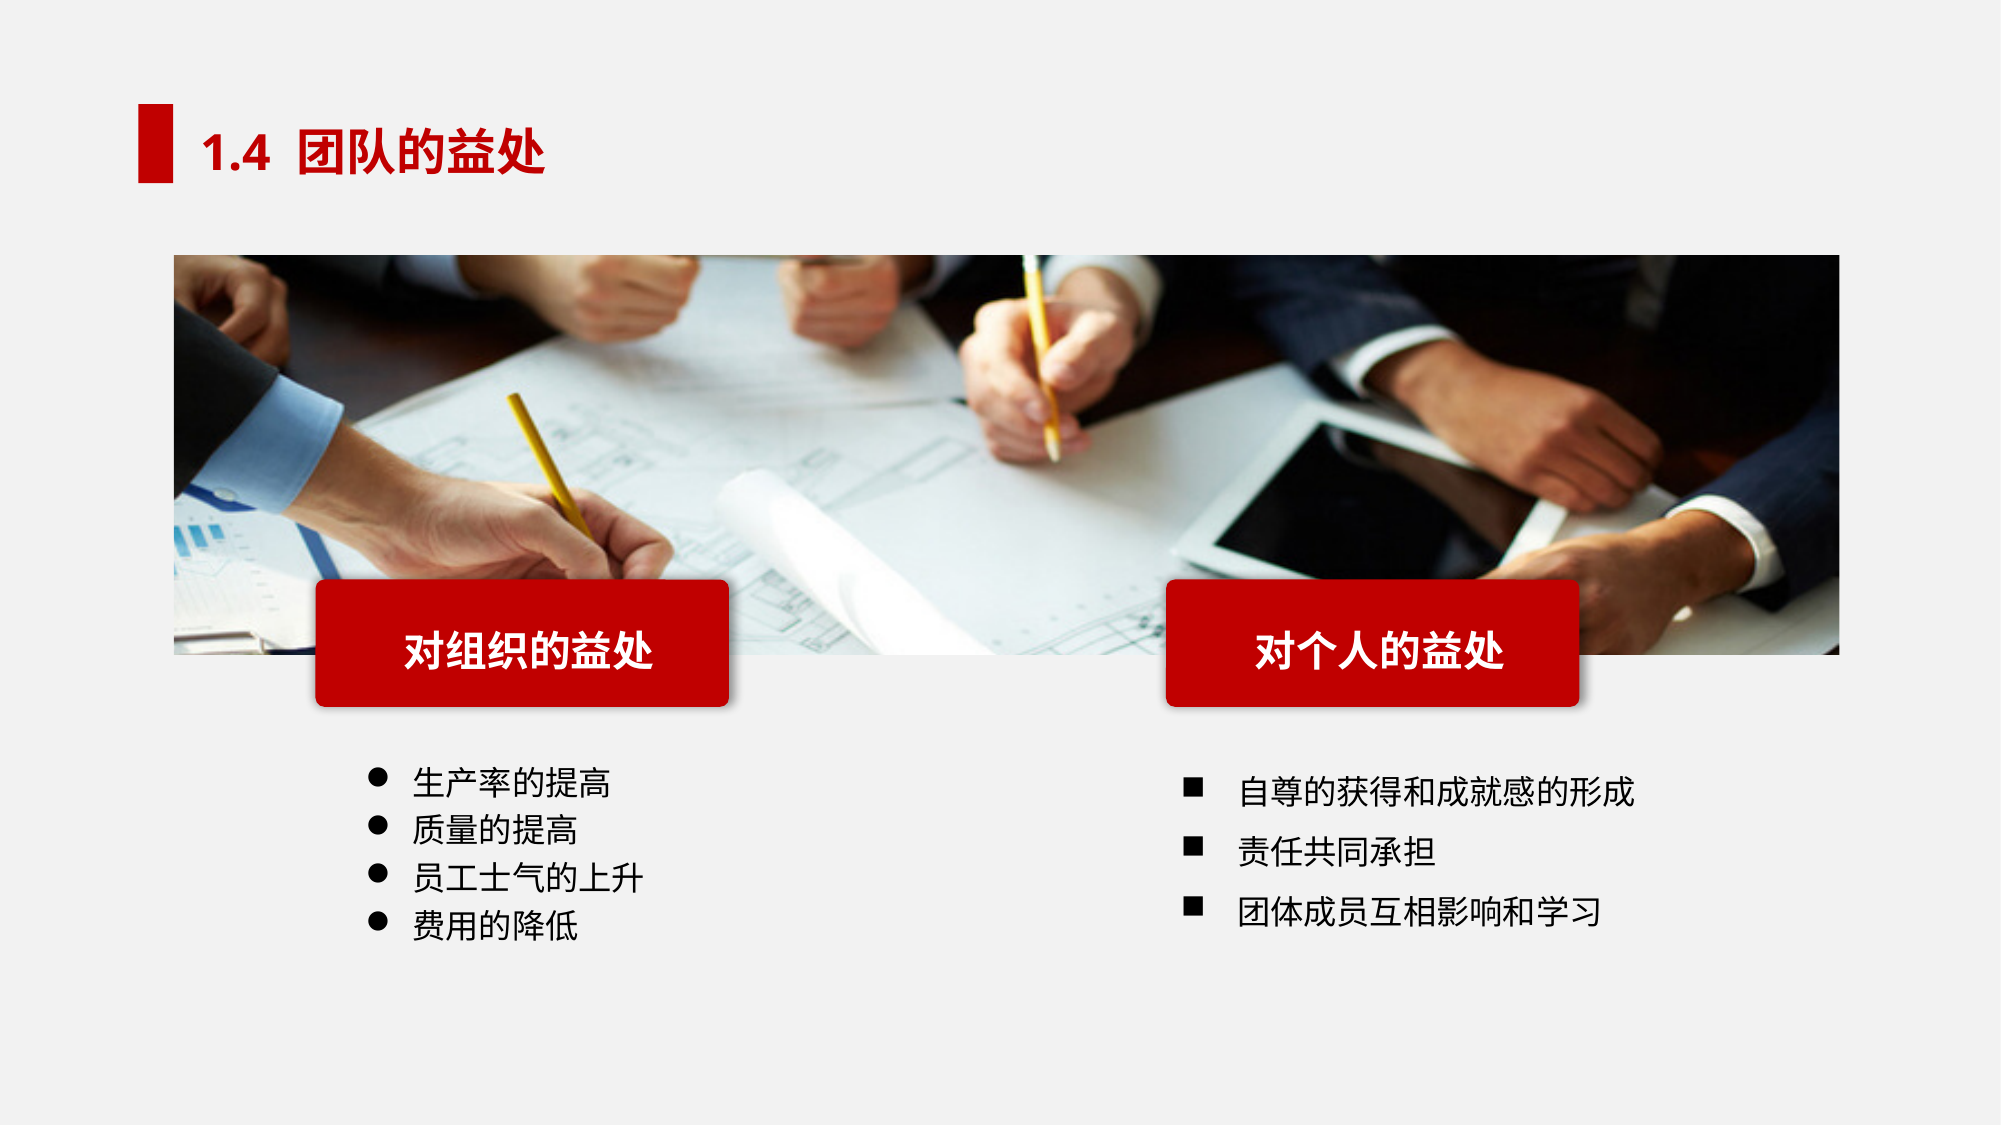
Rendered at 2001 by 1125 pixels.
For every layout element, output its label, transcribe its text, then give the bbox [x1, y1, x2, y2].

text_box [138, 104, 174, 184]
picture [173, 255, 1840, 656]
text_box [1165, 579, 1580, 708]
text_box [315, 579, 730, 708]
text_box 自尊的获得和成就感的形成 责任共同承担 团体成员互相影响和学习 [1166, 743, 1724, 939]
text_box 生产率的提高 质量的提高 员工士气的上升 费用的降低 [350, 746, 781, 953]
text_box 1.4 团队的益处 [185, 112, 954, 188]
